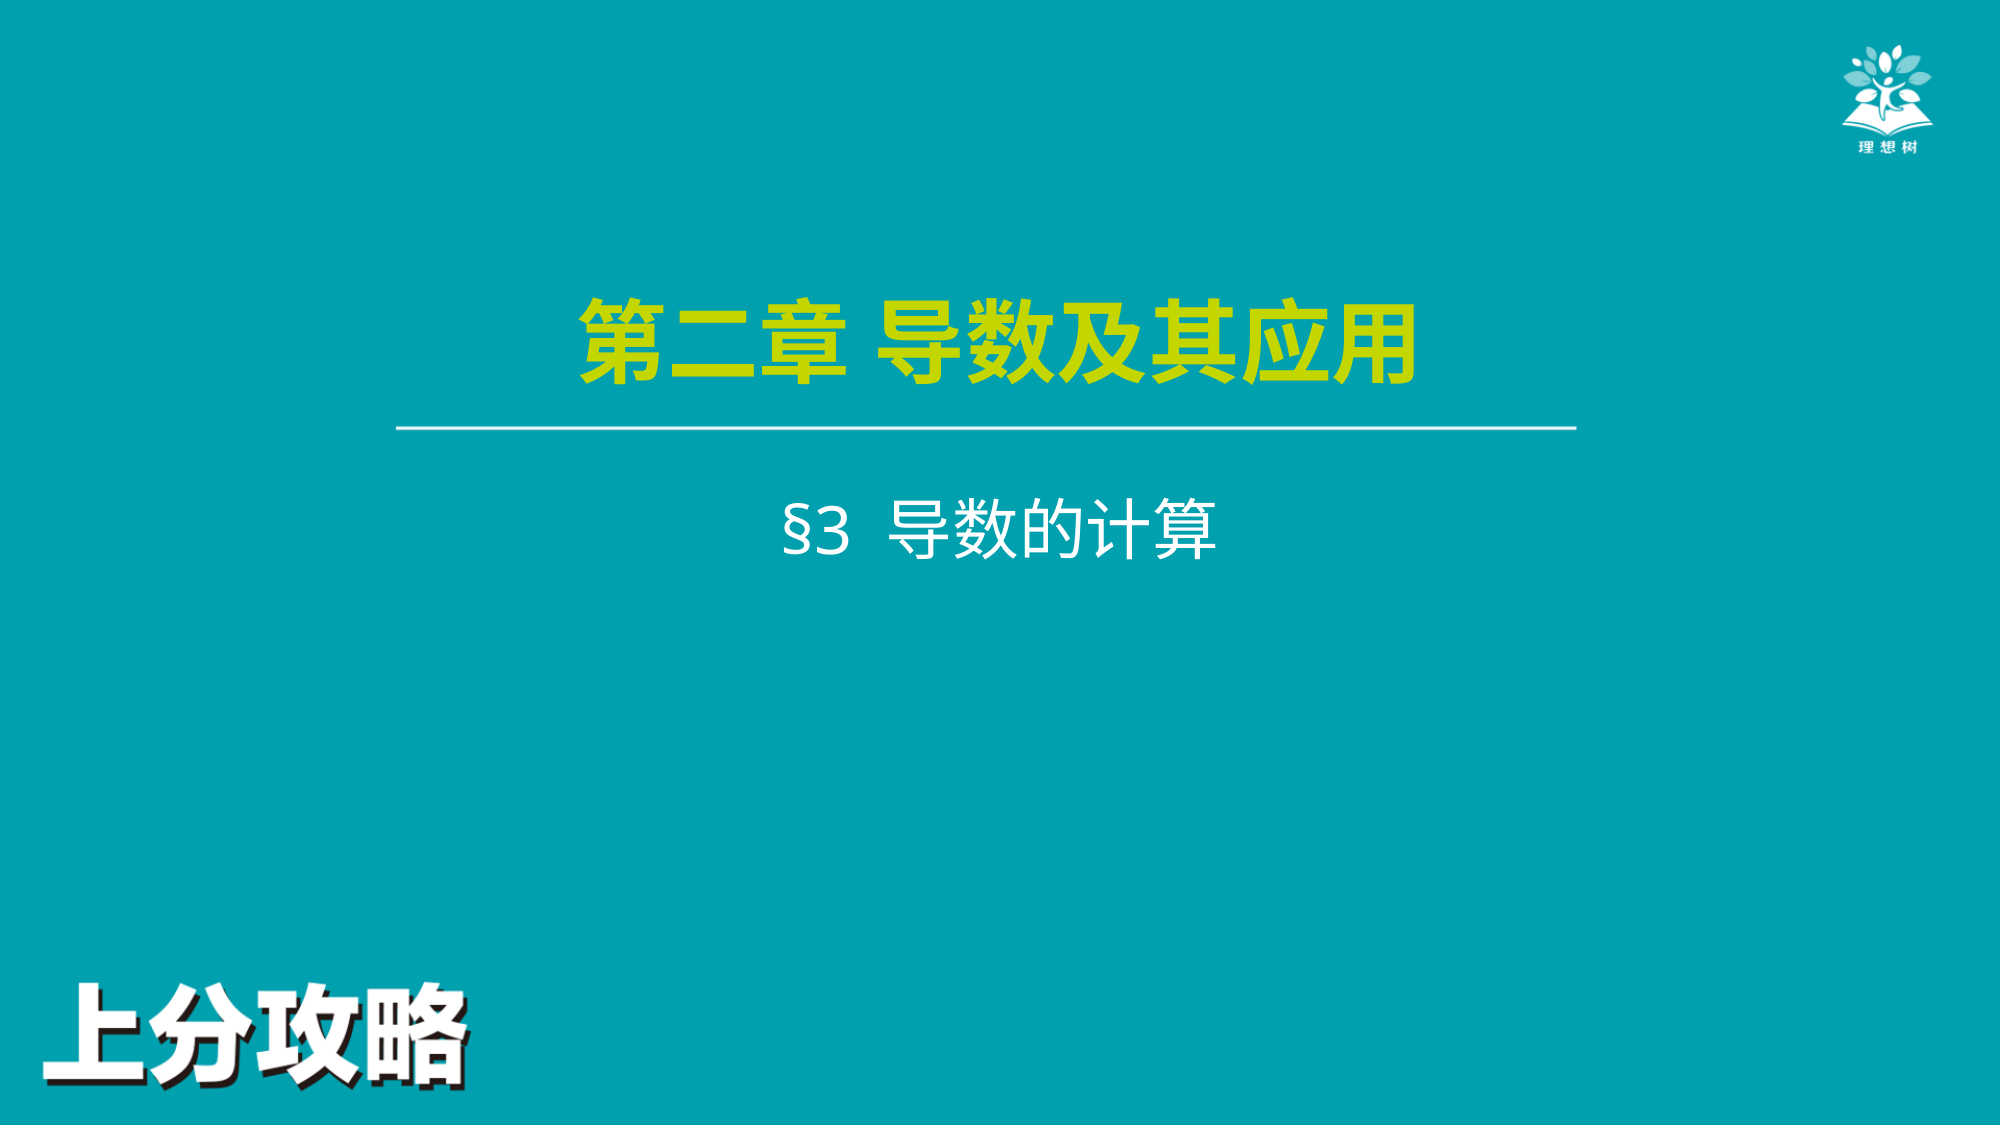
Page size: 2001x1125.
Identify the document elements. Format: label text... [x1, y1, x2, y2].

picture [0, 579, 2000, 1125]
text_box §3 导数的计算 [0, 472, 2000, 579]
picture [0, 0, 2000, 265]
text_box 第二章 导数及其应用 [0, 265, 2000, 413]
picture [0, 413, 2000, 472]
